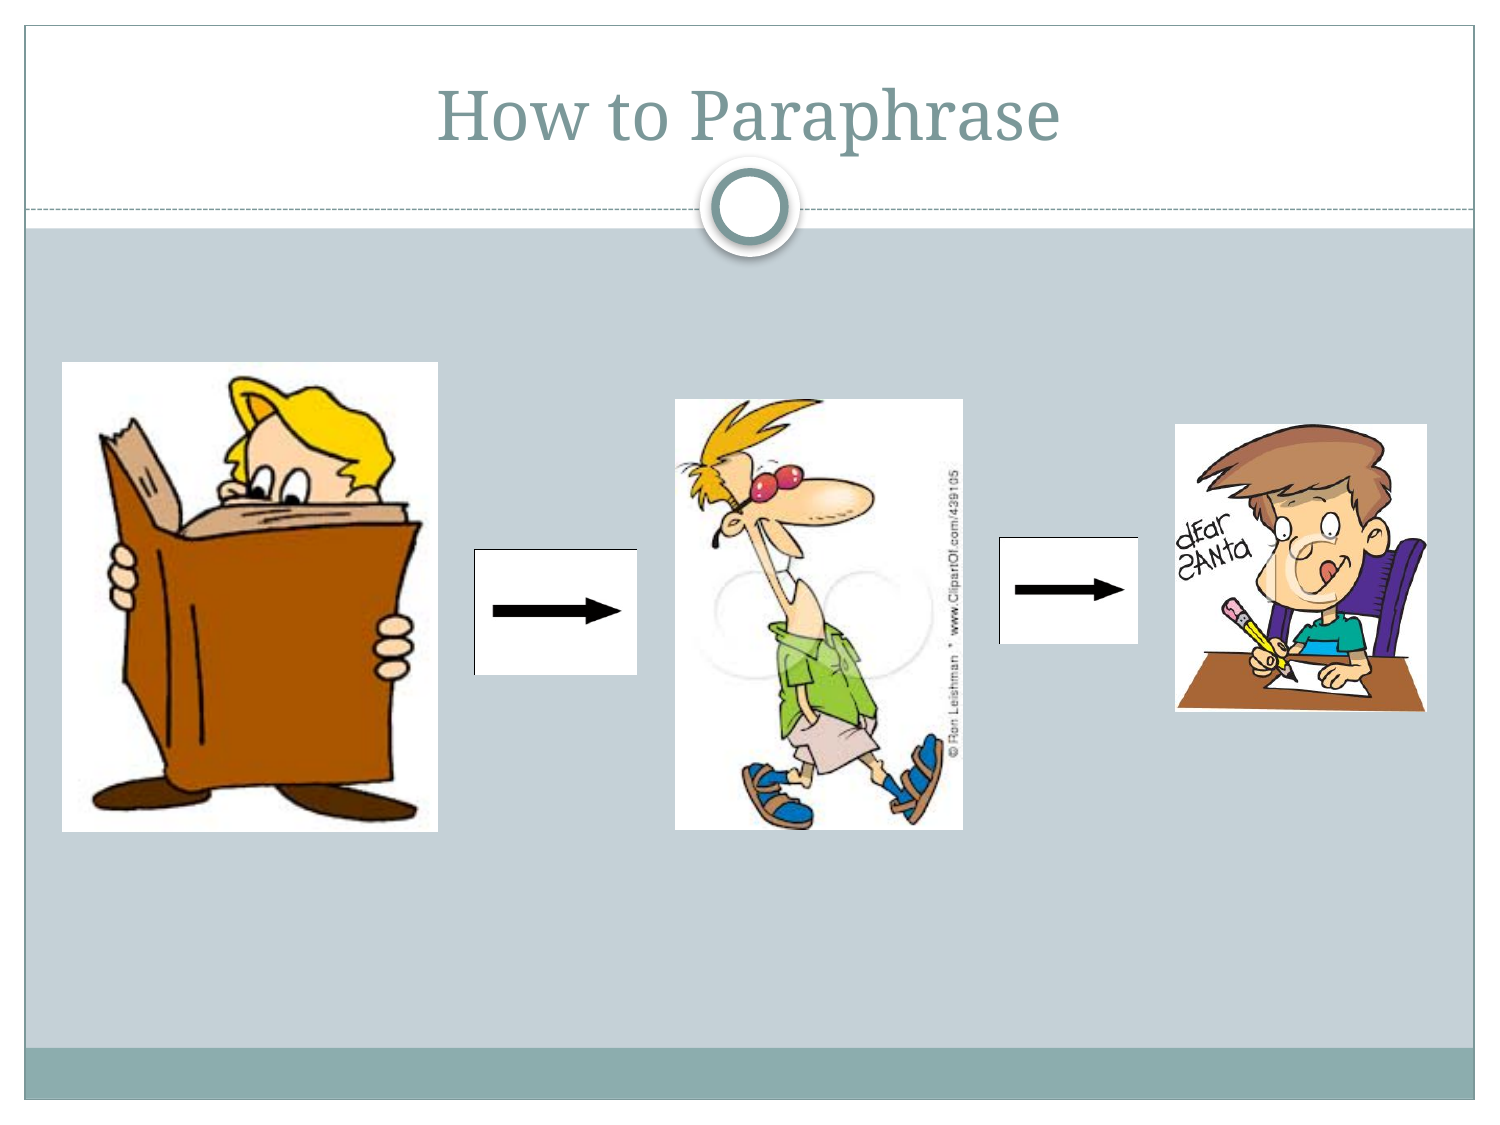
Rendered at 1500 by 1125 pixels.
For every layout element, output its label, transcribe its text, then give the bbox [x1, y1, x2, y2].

picture [474, 549, 637, 676]
title How to Paraphrase [49, 37, 1450, 162]
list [62, 362, 438, 832]
picture [999, 537, 1138, 644]
picture [1174, 424, 1427, 713]
picture [674, 399, 963, 830]
